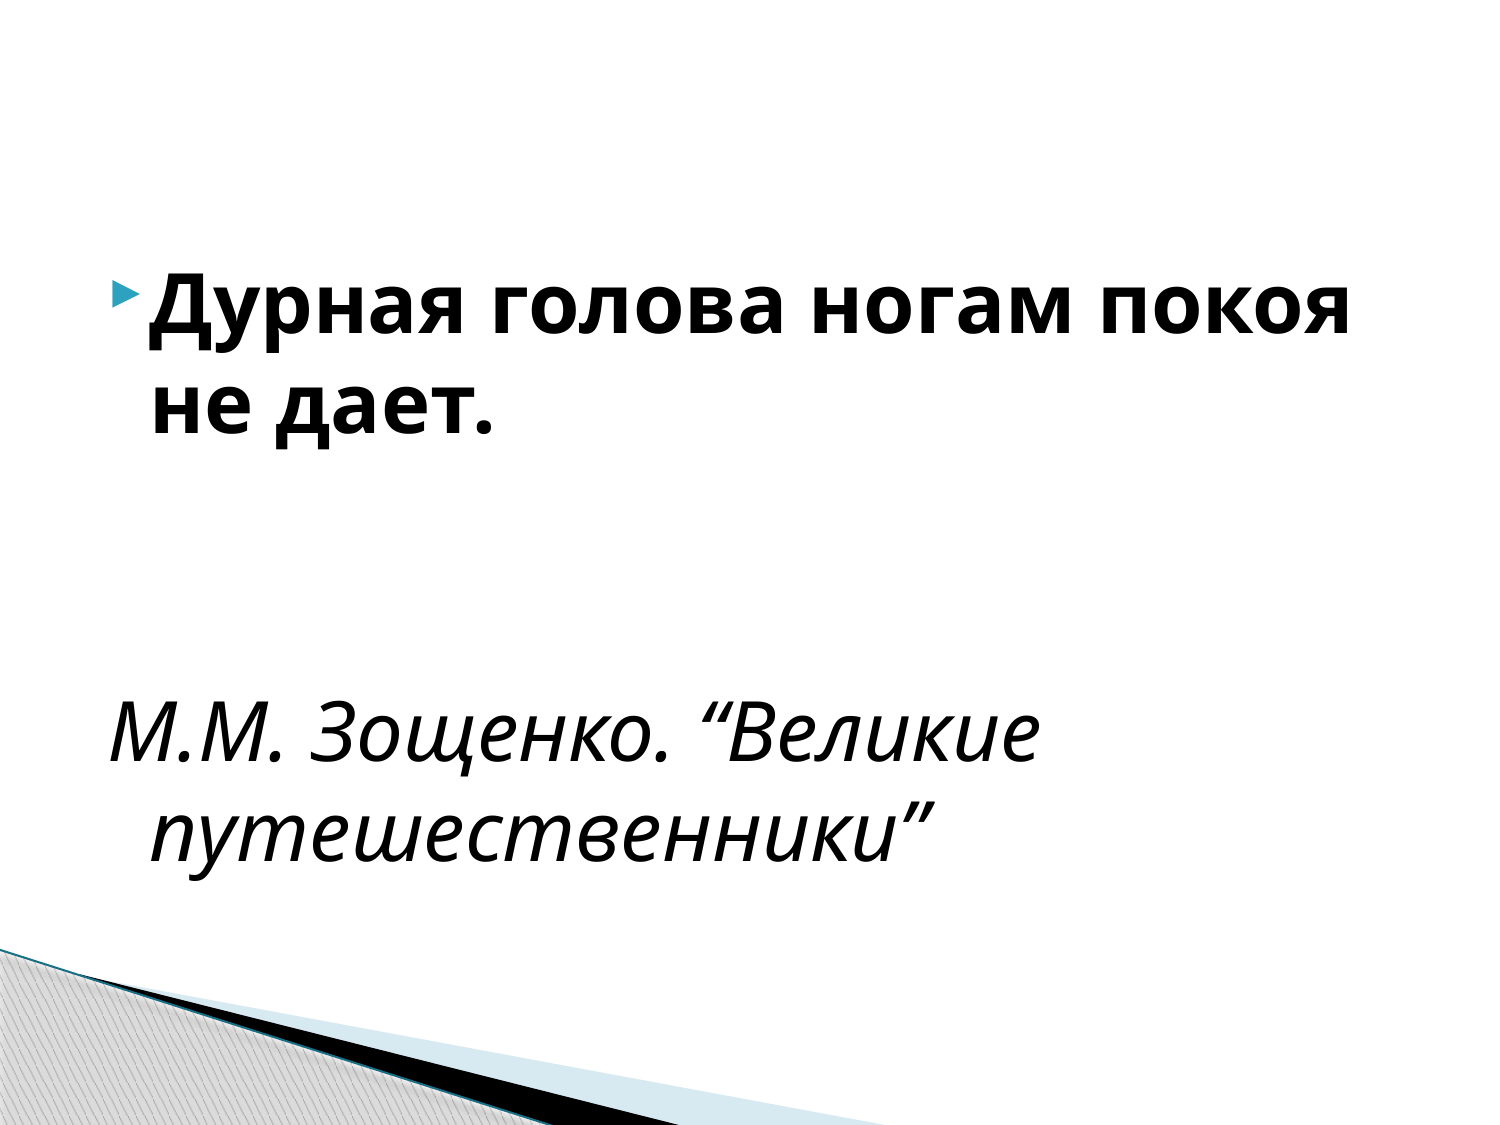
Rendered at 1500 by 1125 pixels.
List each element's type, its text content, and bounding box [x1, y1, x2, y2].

list Дурная голова ногам покоя не дает. М.М. Зощенко. “Великие путешественники” [75, 243, 1425, 986]
